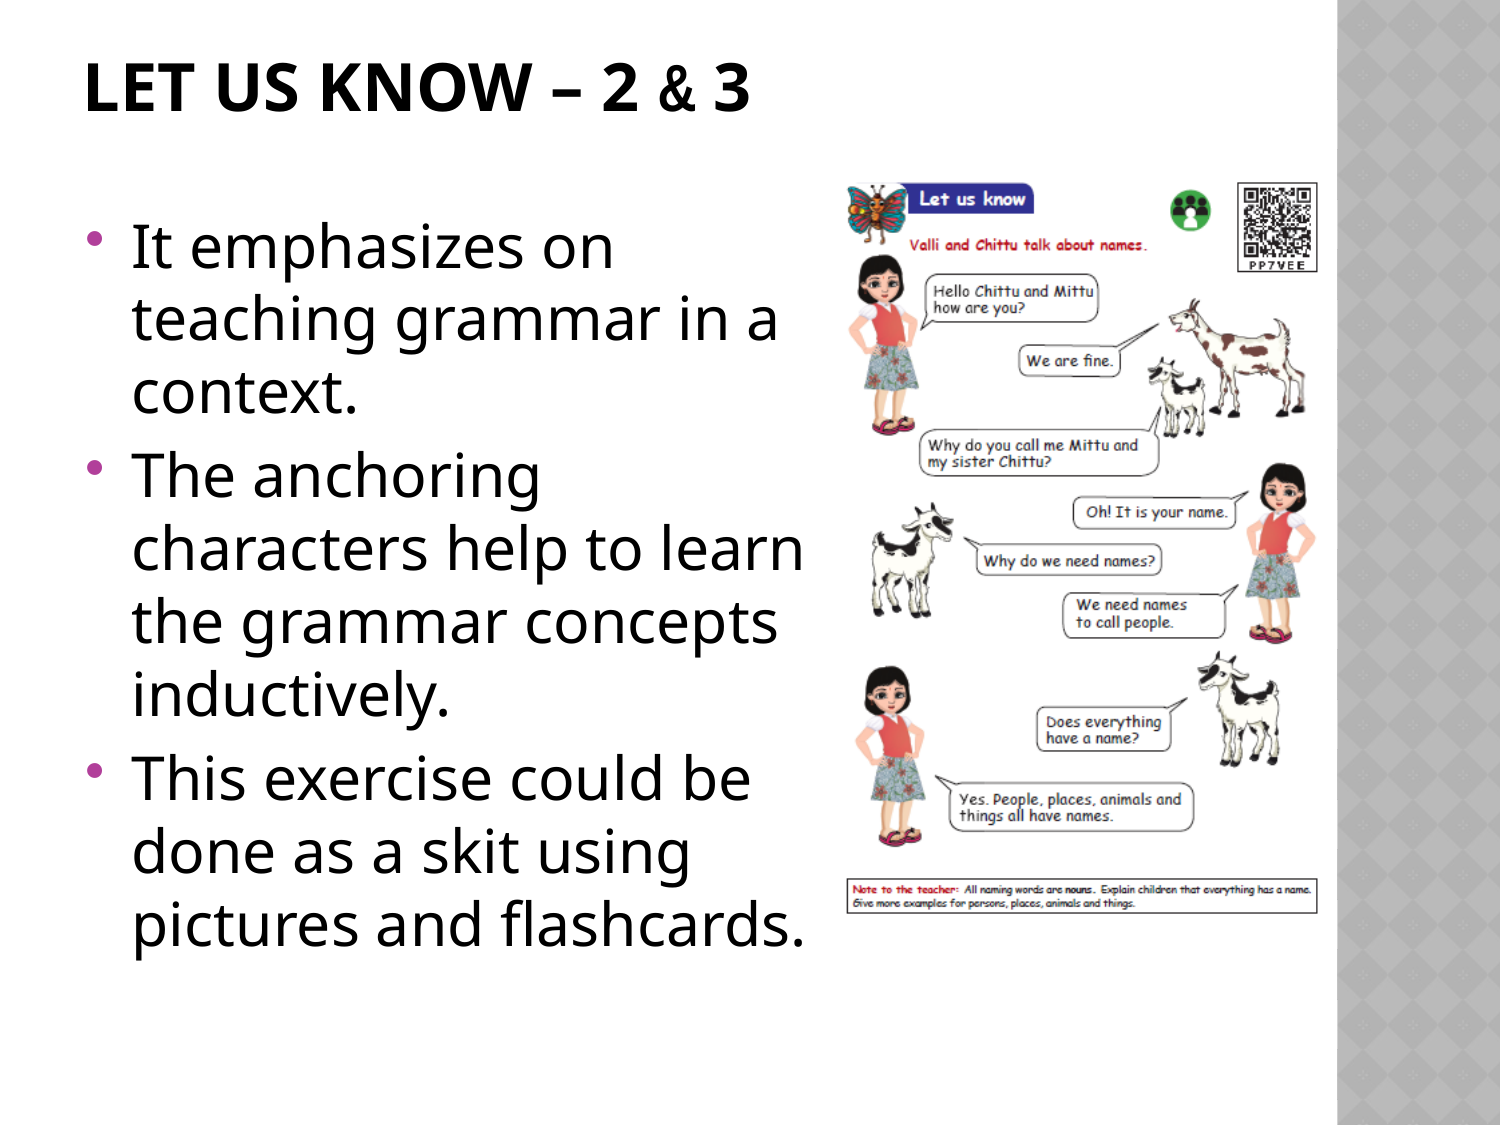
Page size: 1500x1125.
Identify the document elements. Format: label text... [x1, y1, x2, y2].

title Let us know – 2 & 3 [75, 37, 1043, 125]
list It emphasizes on teaching grammar in a context. The anchoring characters help to learn the grammar concepts inductively. This exercise could be done as a skit using pictures and flashcards. [72, 200, 838, 980]
picture [837, 149, 1326, 926]
